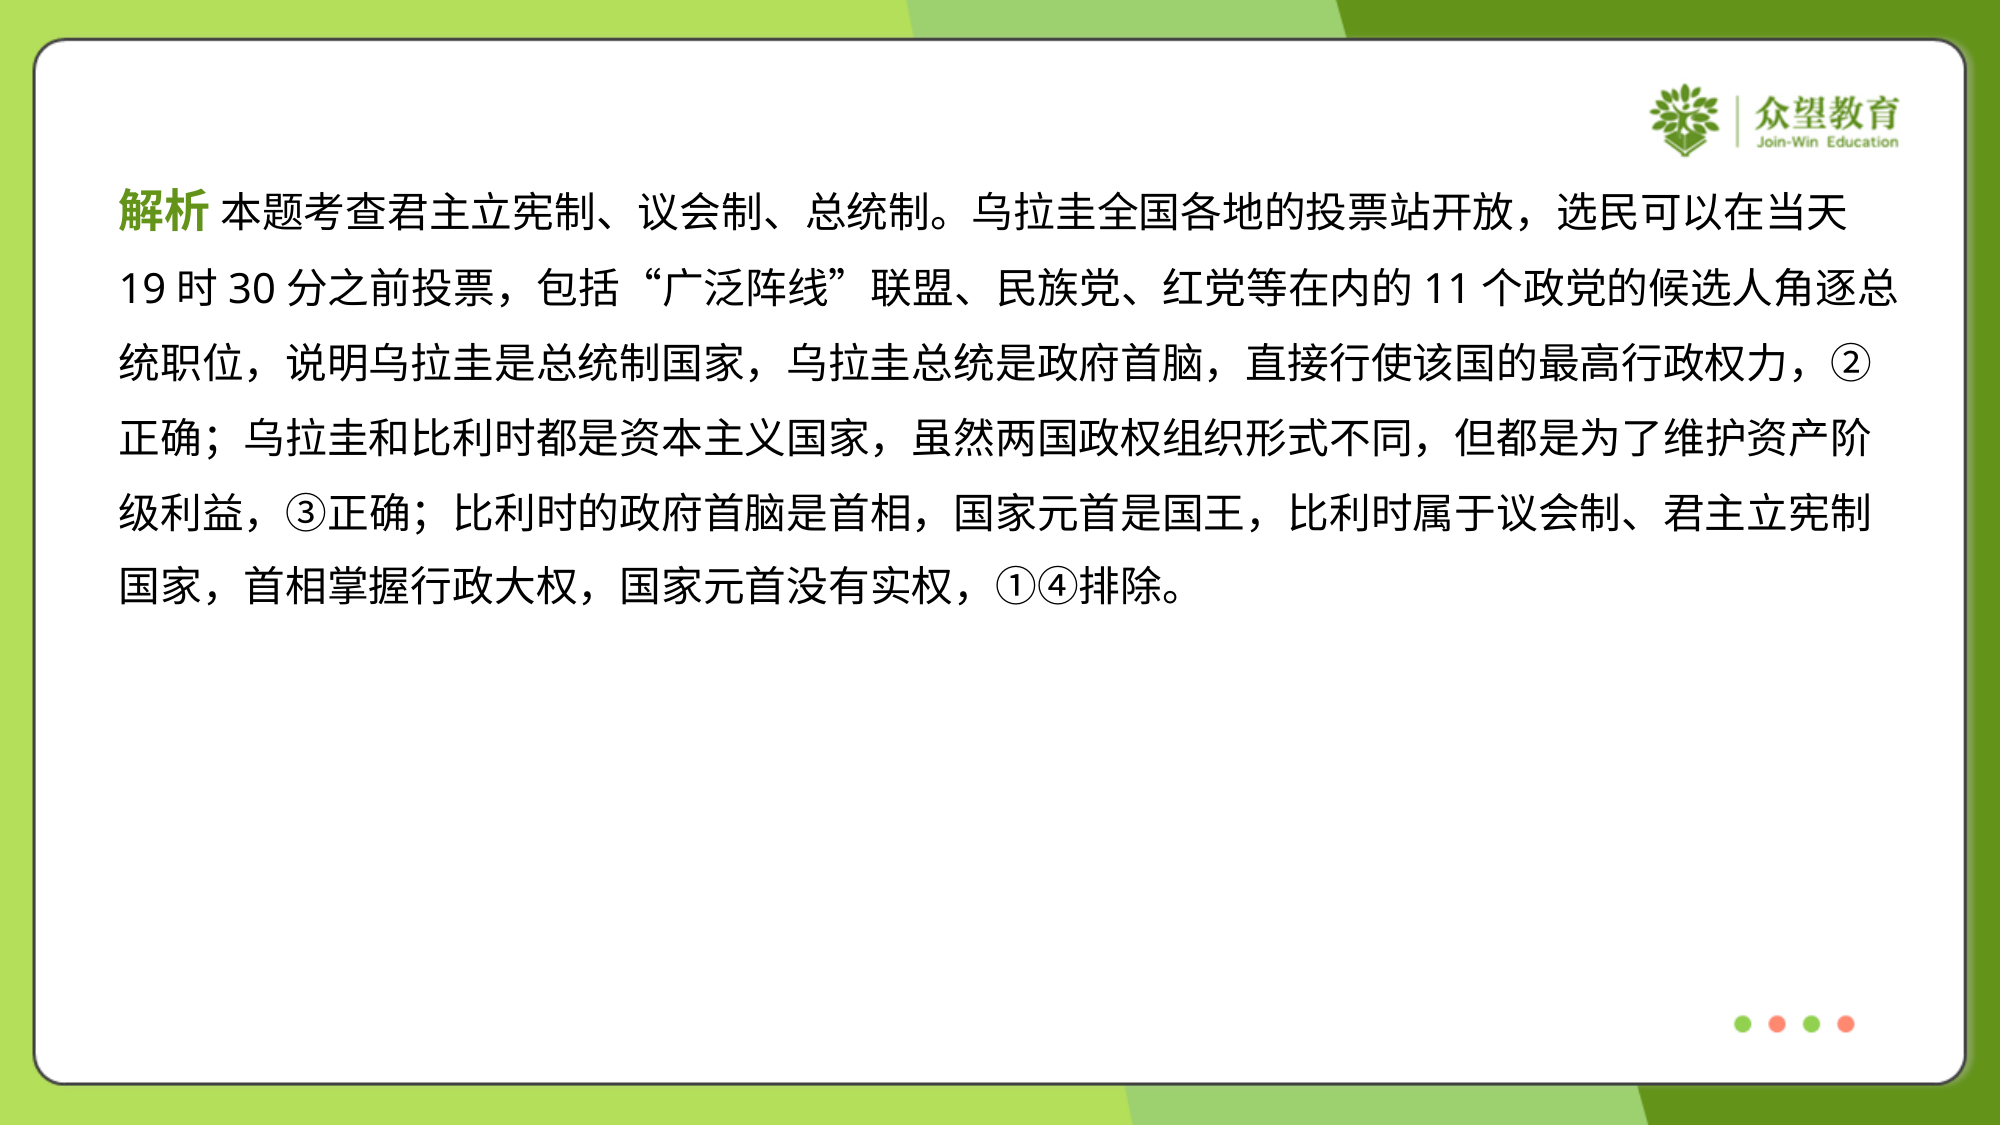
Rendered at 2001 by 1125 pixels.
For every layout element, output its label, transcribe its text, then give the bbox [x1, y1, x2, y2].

text_box 解析 本题考查君主立宪制、议会制、总统制。乌拉圭全国各地的投票站开放，选民可以在当天 19时30分之前投票，包括“广泛阵线”联盟、民族党、红党等在内的11个政党的候选人角逐总 统职位，说明乌拉圭是总统制国家，乌拉圭总统是政府首脑，直接行使该国的最高行政权力，② 正确；乌拉圭和比利时都是资本主义国家，虽然两国政权组织形式不同，但都是为了维护资产阶 级利益，③正确；比利时的政府首脑是首相，国家元首是国王，比利时属于议会制、君主立宪制 国家，首相掌握行政大权，国家元首没有实权，①④排除。 [118, 159, 1883, 602]
picture [0, 0, 2000, 1125]
